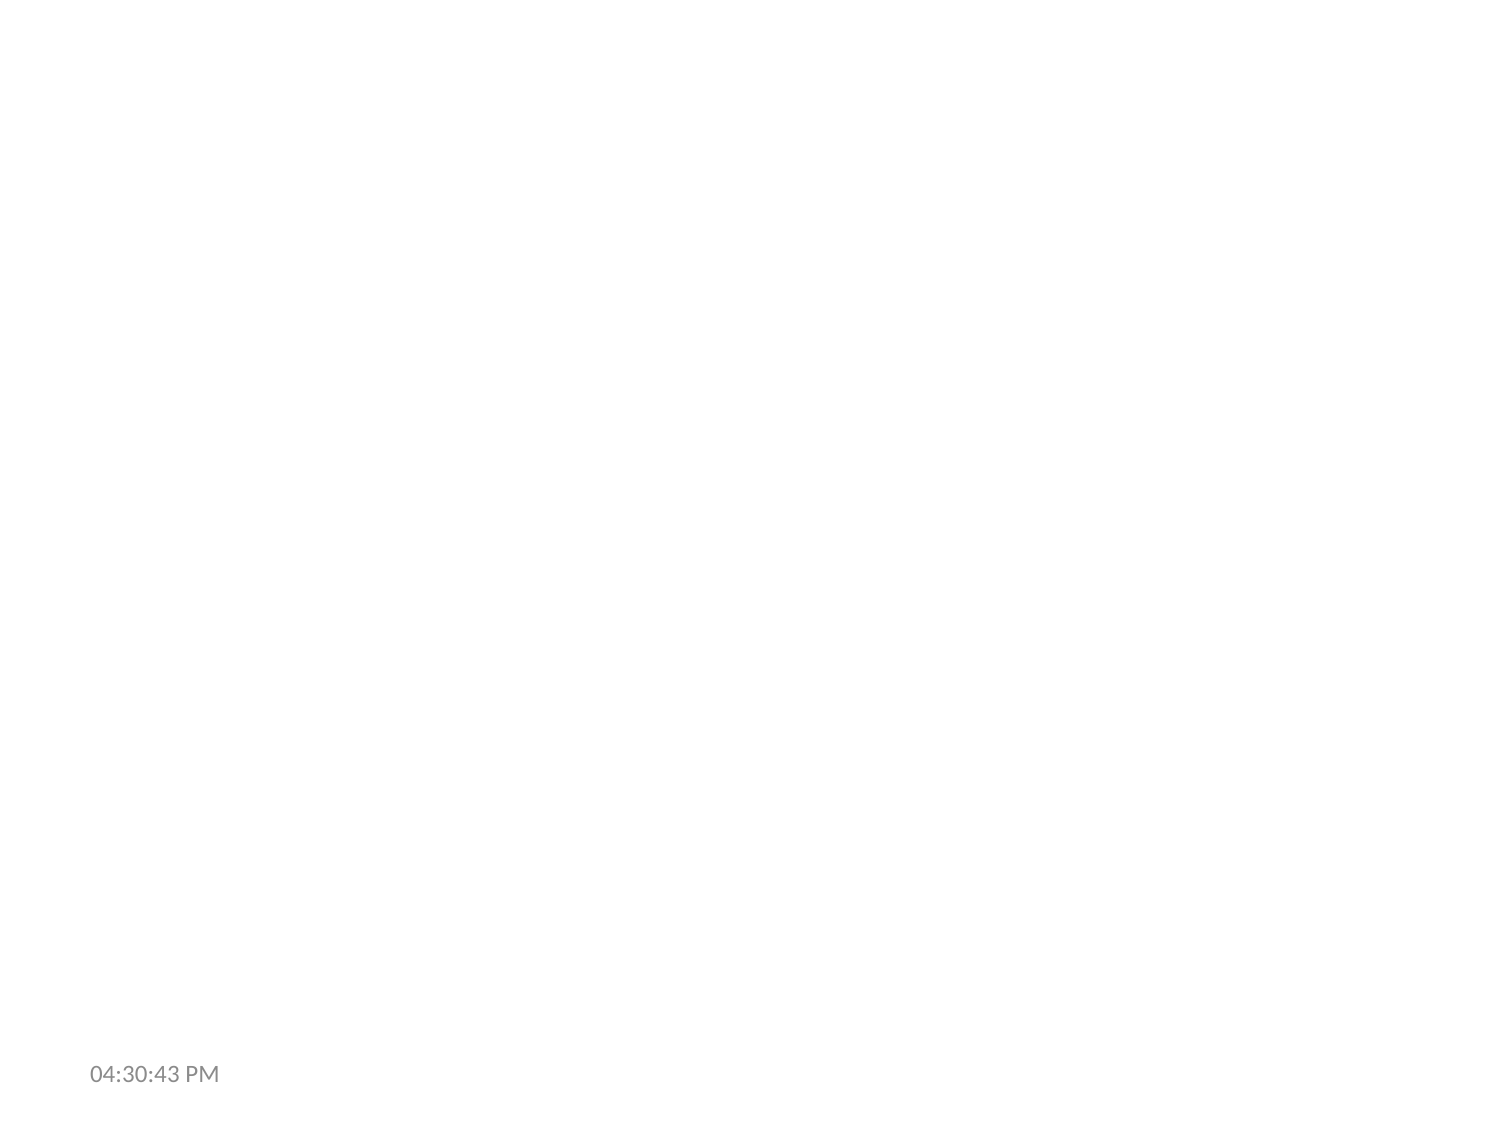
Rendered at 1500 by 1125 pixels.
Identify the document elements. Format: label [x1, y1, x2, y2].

slide_number [75, 1042, 425, 1103]
